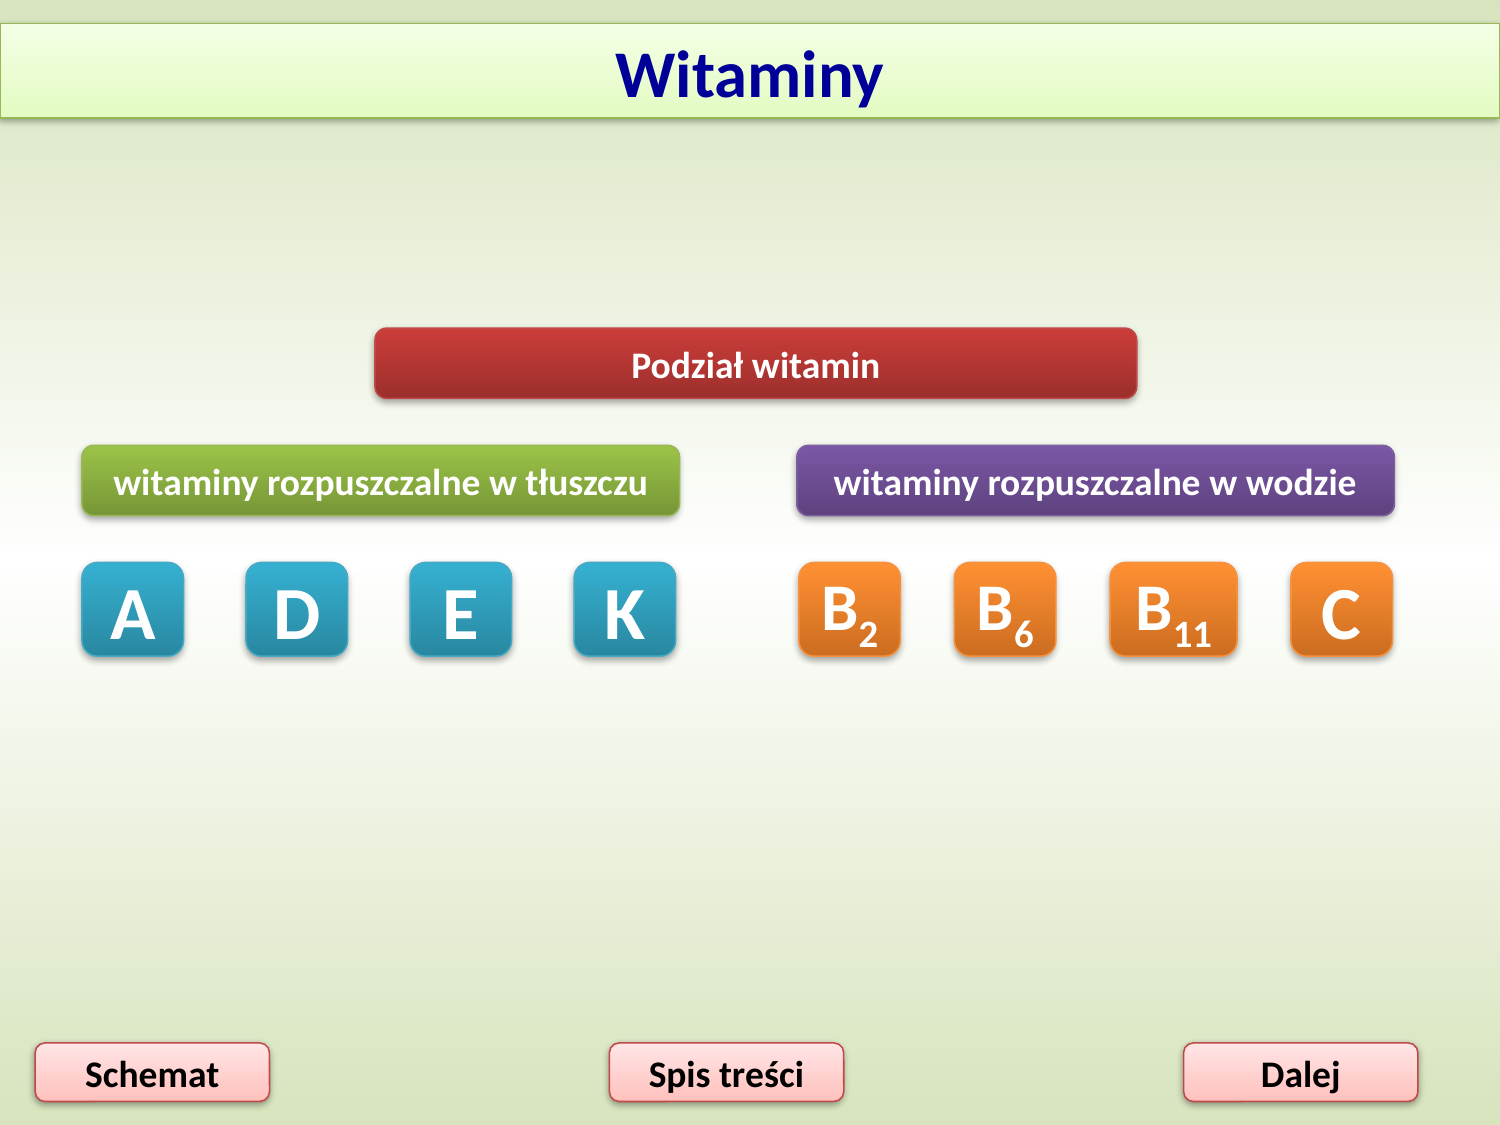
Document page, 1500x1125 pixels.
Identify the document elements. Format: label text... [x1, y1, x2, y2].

text_box Dalej [1182, 1042, 1419, 1103]
text_box Witaminy [0, 23, 1500, 119]
text_box C [1290, 561, 1394, 657]
text_box Podział witamin [374, 327, 1138, 400]
text_box Schemat [34, 1042, 271, 1103]
text_box K [573, 561, 677, 657]
text_box B11 [1109, 561, 1238, 657]
text_box witaminy rozpuszczalne w wodzie [796, 444, 1396, 517]
text_box witaminy rozpuszczalne w tłuszczu [81, 444, 681, 517]
text_box D [245, 561, 349, 657]
text_box B6 [953, 561, 1057, 657]
text_box E [409, 561, 513, 657]
text_box A [81, 561, 185, 657]
text_box B2 [798, 561, 902, 657]
text_box Spis treści [608, 1042, 845, 1103]
